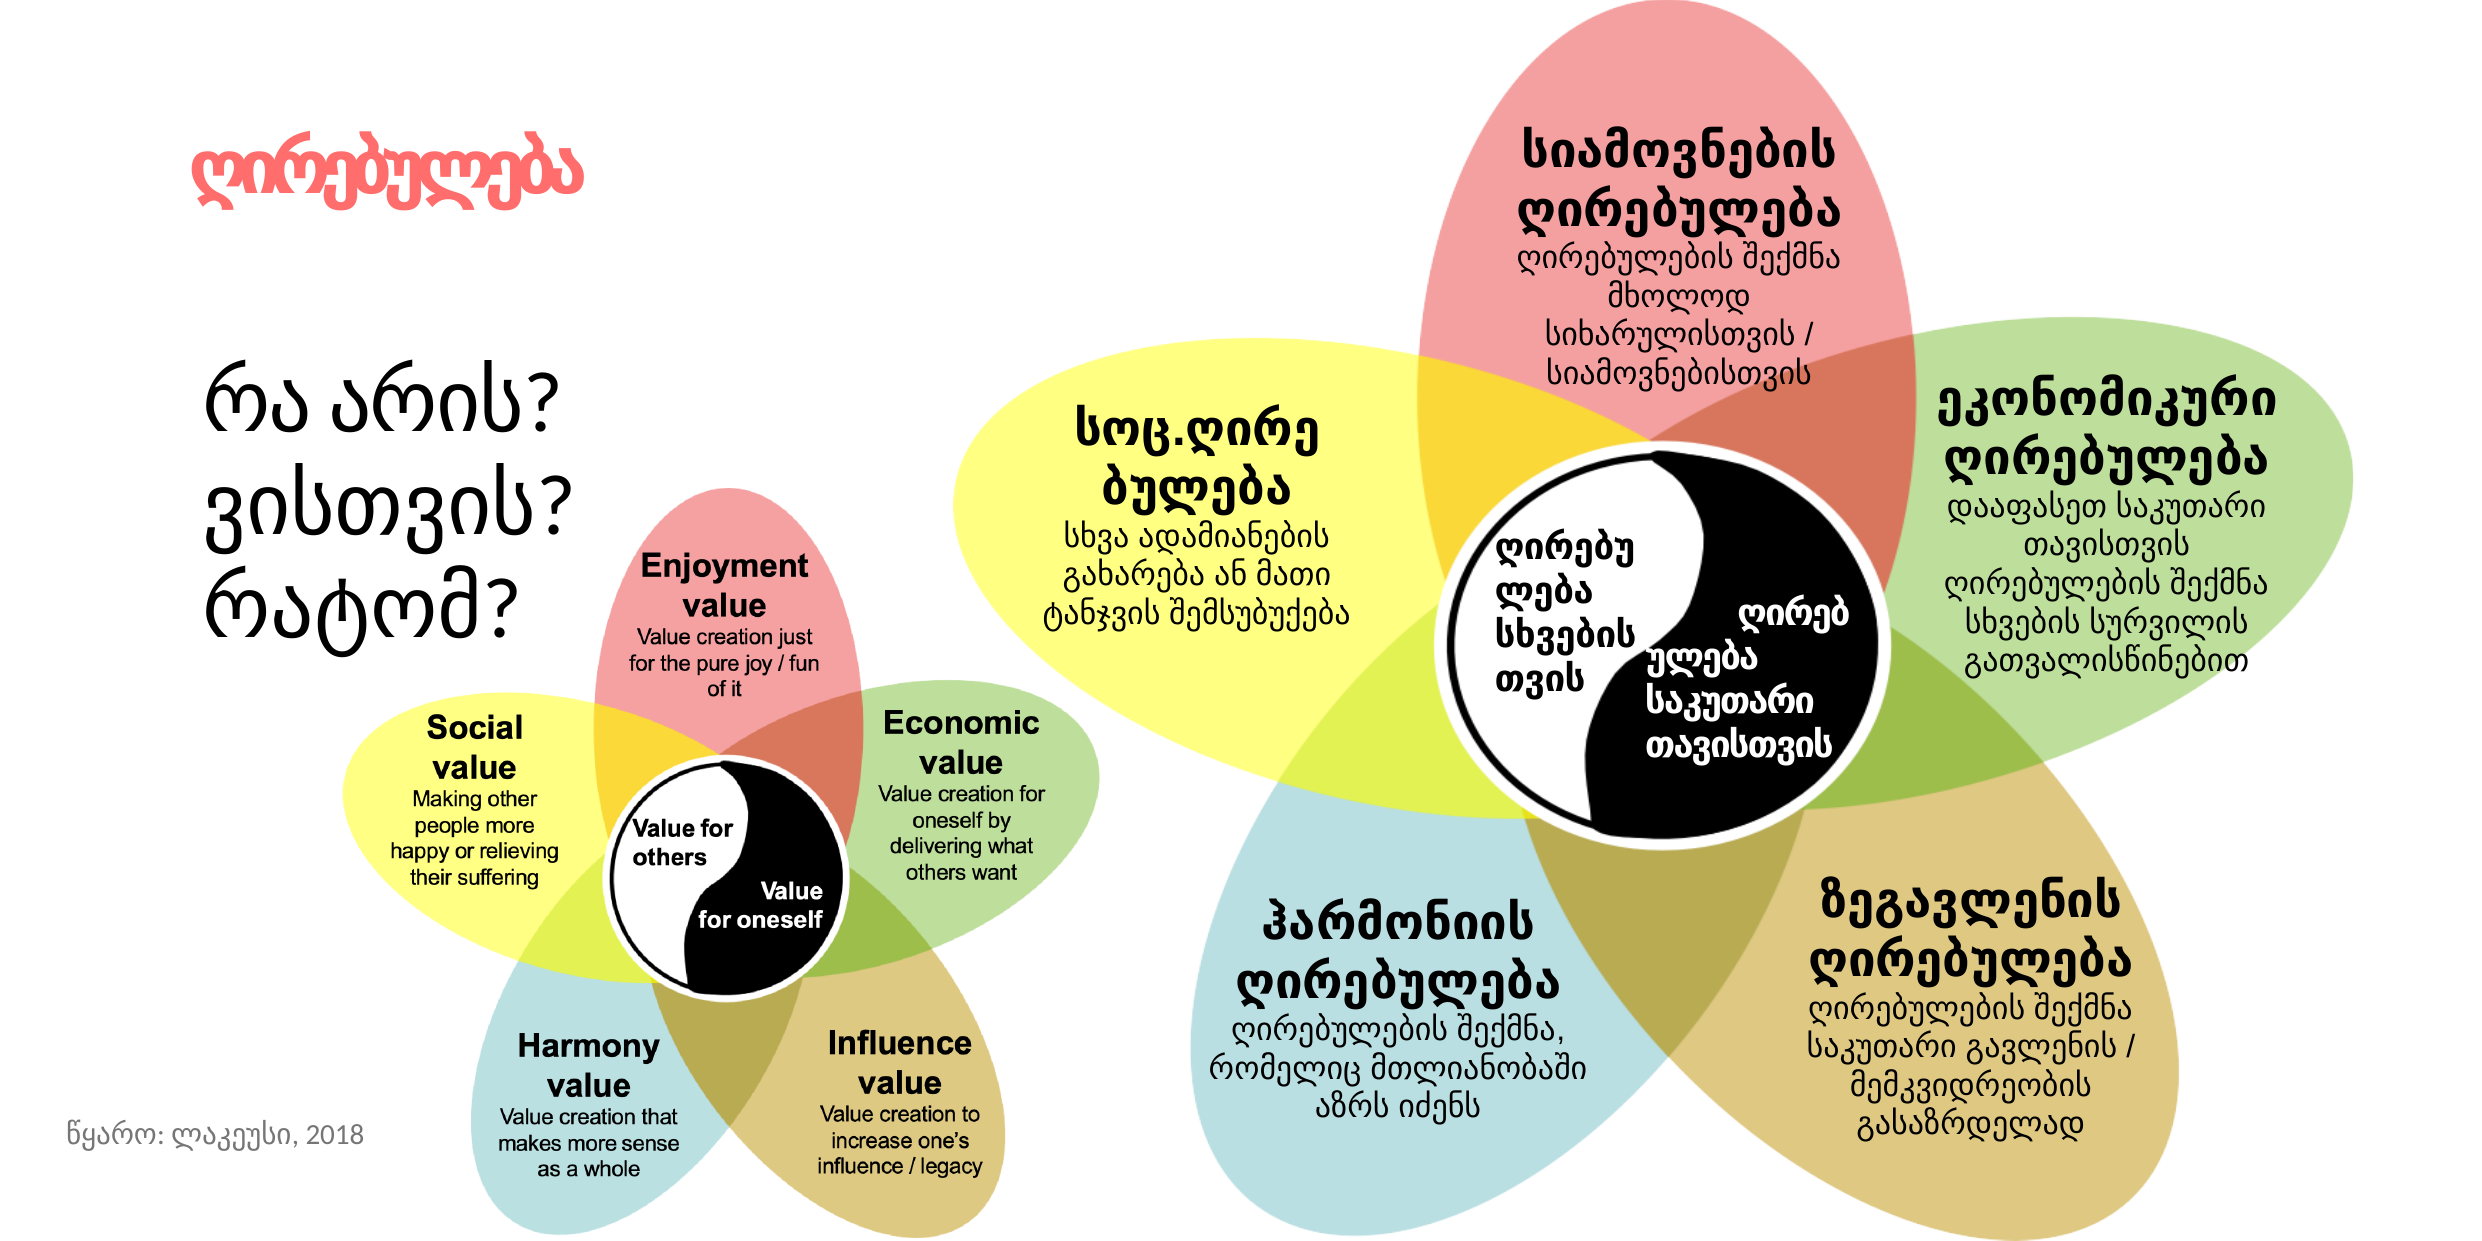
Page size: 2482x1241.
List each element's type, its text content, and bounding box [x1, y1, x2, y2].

picture [297, 459, 1117, 1241]
text_box ჰარმონიის ღირებულება ღირებულების შექმნა, რომელიც მთლიანობაში აზრს იძენს [1196, 887, 1598, 1125]
title ღირებულება [185, 115, 1454, 326]
text_box [953, 0, 2354, 1241]
text_box ეკონომიკური ღირებულება დააფასეთ საკუთარი თავისთვის ღირებულების შექმნა სხვების სურვილის გათვალისწინებით [1908, 363, 2304, 679]
text_box სიამოვნების ღირებულება ღირებულების შექმნა მხოლოდ სიხარულისთვის / სიამოვნებისთვის [1495, 114, 1862, 391]
text_box ღირებულება სხვებისთვის [1491, 519, 1654, 700]
text_box რა არის? ვისთვის? რატომ? [199, 342, 668, 655]
text_box სოც.ღირებულება სხვა ადამიანების გახარება ან მათი ტანჯვის შემსუბუქება [1003, 393, 1389, 631]
text_box ღირებულება საკუთარი თავისთვის [1641, 585, 1864, 766]
text_box წყარო: ლაკეუსი, 2018 [62, 1111, 292, 1150]
text_box ზეგავლენის ღირებულება ღირებულების შექმნა საკუთარი გავლენის / მემკვიდრეობის გასაზრდელად [1774, 865, 2166, 1142]
